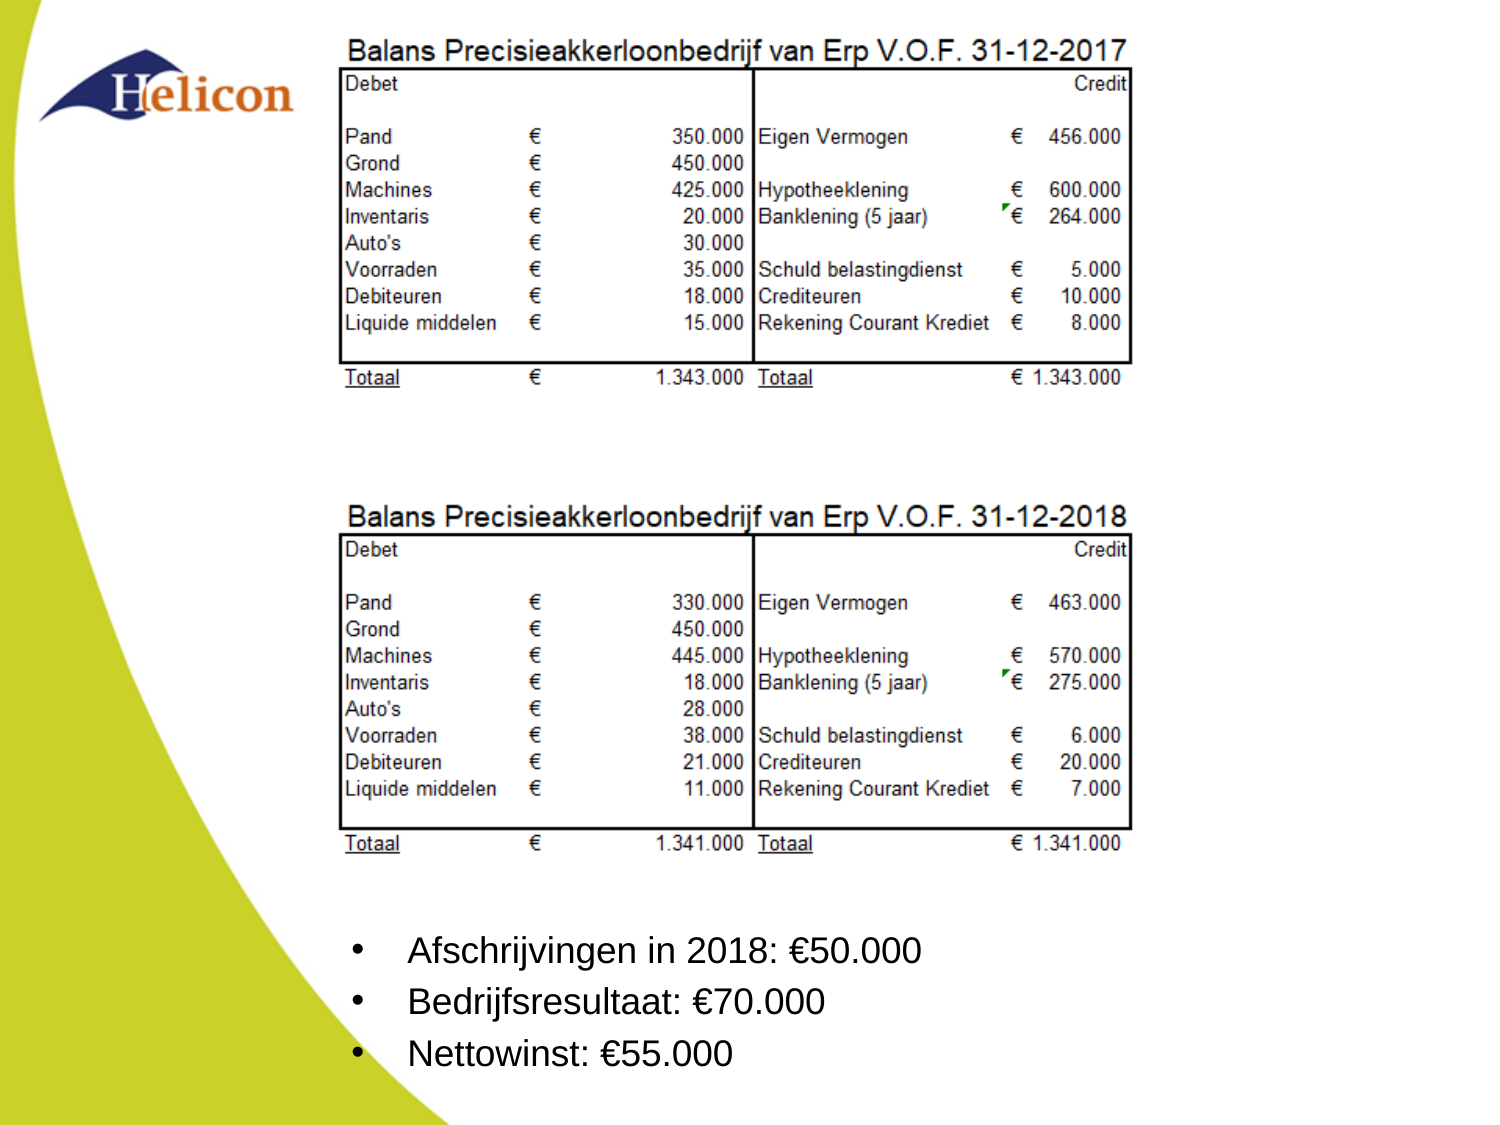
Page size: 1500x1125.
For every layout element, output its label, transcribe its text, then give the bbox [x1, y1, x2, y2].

list Afschrijvingen in 2018: €50.000 Bedrijfsresultaat: €70.000 Nettowinst: €55.000 [336, 196, 1425, 1083]
picture [0, 0, 1500, 1125]
